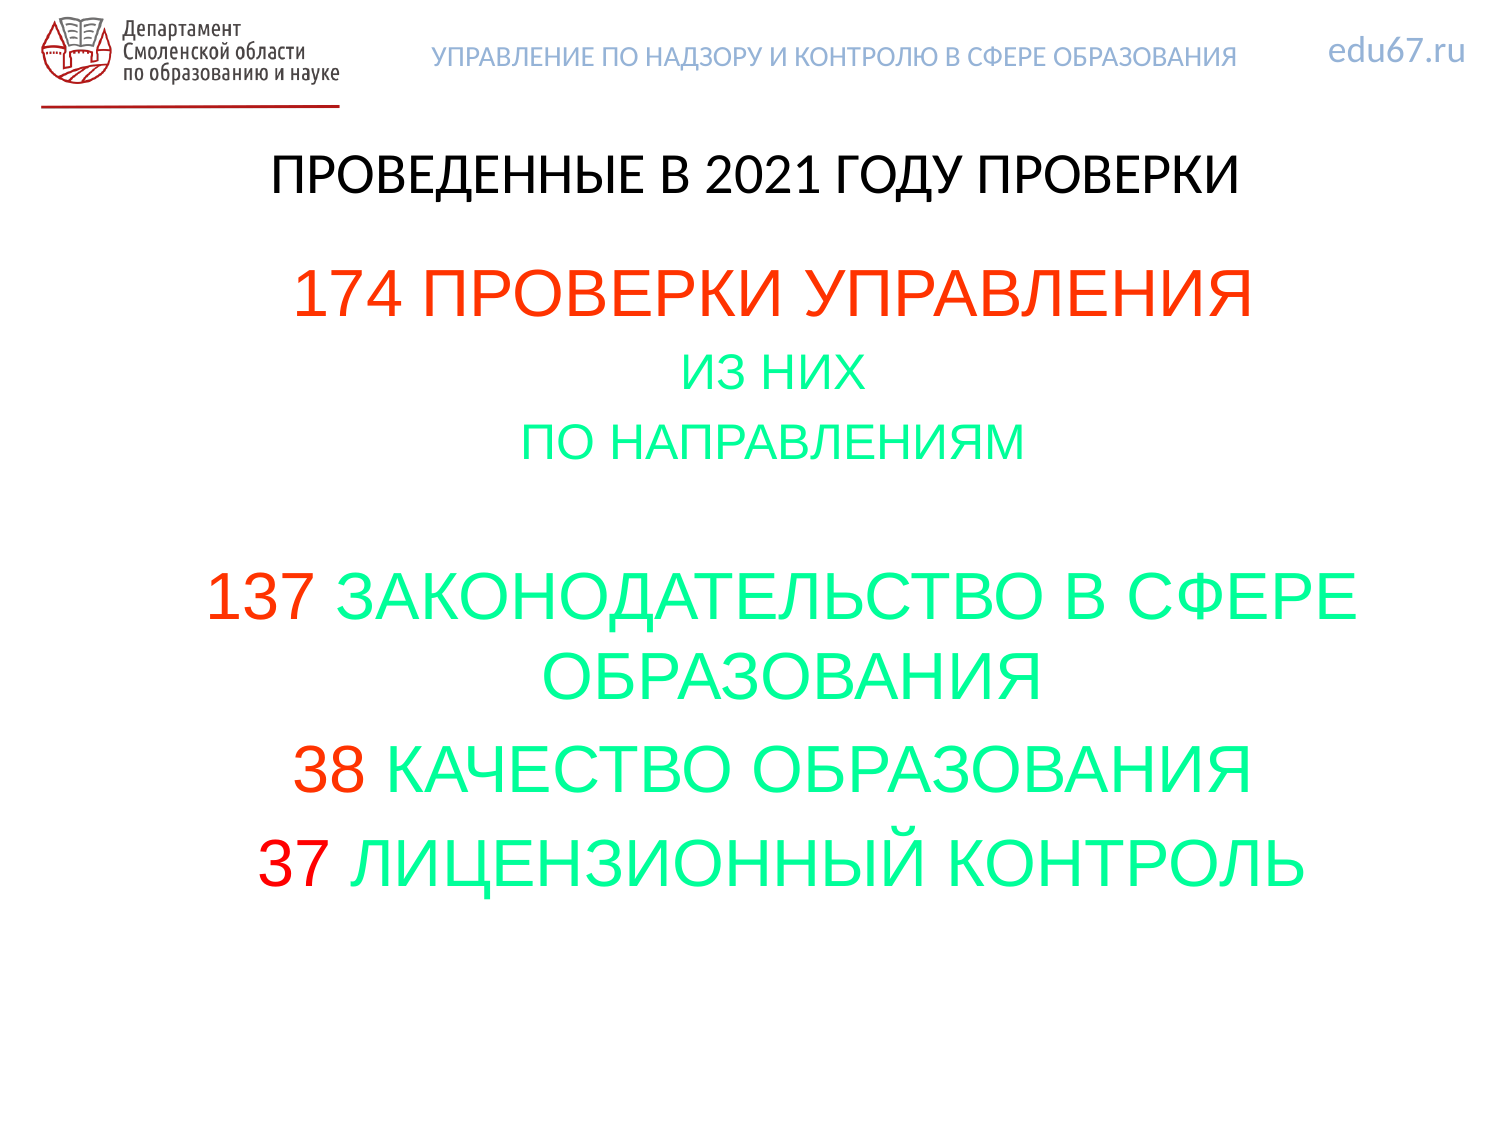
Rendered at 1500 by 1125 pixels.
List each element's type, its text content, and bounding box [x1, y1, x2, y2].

text_box УПРАВЛЕНИЕ ПО НАДЗОРУ И КОНТРОЛЮ В СФЕРЕ ОБРАЗОВАНИЯ [389, 30, 1280, 116]
text_box edu67.ru [1313, 17, 1482, 78]
picture [36, 14, 349, 123]
text_box ПРОВЕДЕННЫЕ В 2021 ГОДУ ПРОВЕРКИ [41, 127, 1471, 213]
text_box 174 ПРОВЕРКИ УПРАВЛЕНИЯ ИЗ НИХ ПО НАПРАВЛЕНИЯМ 137 ЗАКОНОДАТЕЛЬСТВО В СФЕРЕ ОБРАЗОВАНИЯ 38 КАЧЕСТВО ОБРАЗОВАНИЯ 37 ЛИЦЕНЗИОННЫЙ КОНТРОЛЬ [123, 242, 1424, 907]
